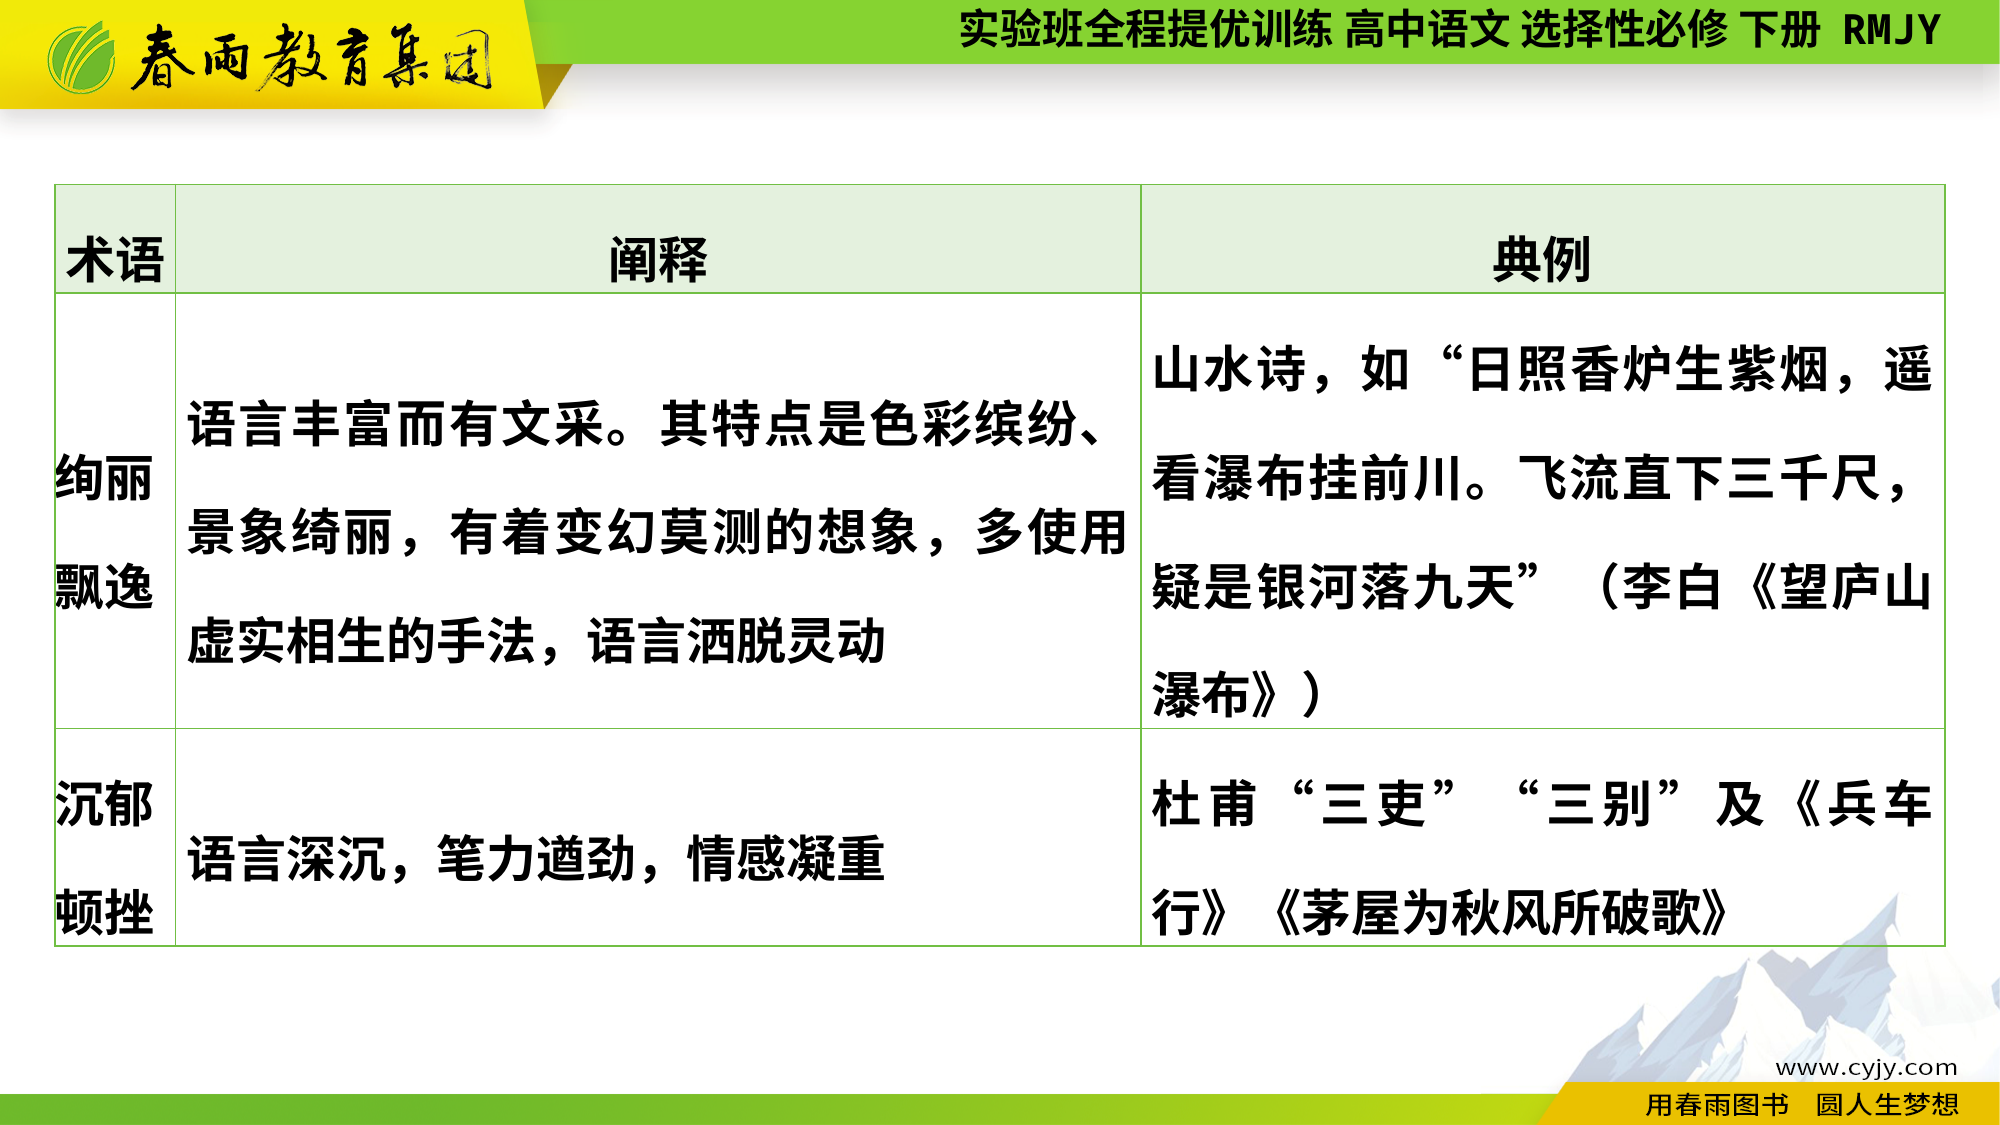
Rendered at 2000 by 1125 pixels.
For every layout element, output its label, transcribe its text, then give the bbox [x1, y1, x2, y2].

table_cell 山水诗，如“日照香炉生紫烟，遥看瀑布挂前川。飞流直下三千尺，疑是银河落九天”（李白《望庐山瀑布》） [1142, 294, 1944, 728]
picture [0, 0, 2000, 1125]
table_cell 沉郁 顿挫 [56, 729, 175, 945]
table_header 阐释 [176, 185, 1140, 292]
table_cell 绚丽 飘逸 [56, 294, 175, 728]
table_header 典例 [1142, 185, 1944, 292]
table_header 术语 [56, 185, 175, 292]
table_cell 语言丰富而有文采。其特点是色彩缤纷、景象绮丽，有着变幻莫测的想象，多使用虚实相生的手法，语言洒脱灵动 [176, 294, 1140, 728]
table_cell 语言深沉，笔力遒劲，情感凝重 [176, 729, 1140, 945]
table_cell 杜甫“三吏”“三别”及《兵车行》《茅屋为秋风所破歌》 [1142, 729, 1944, 945]
